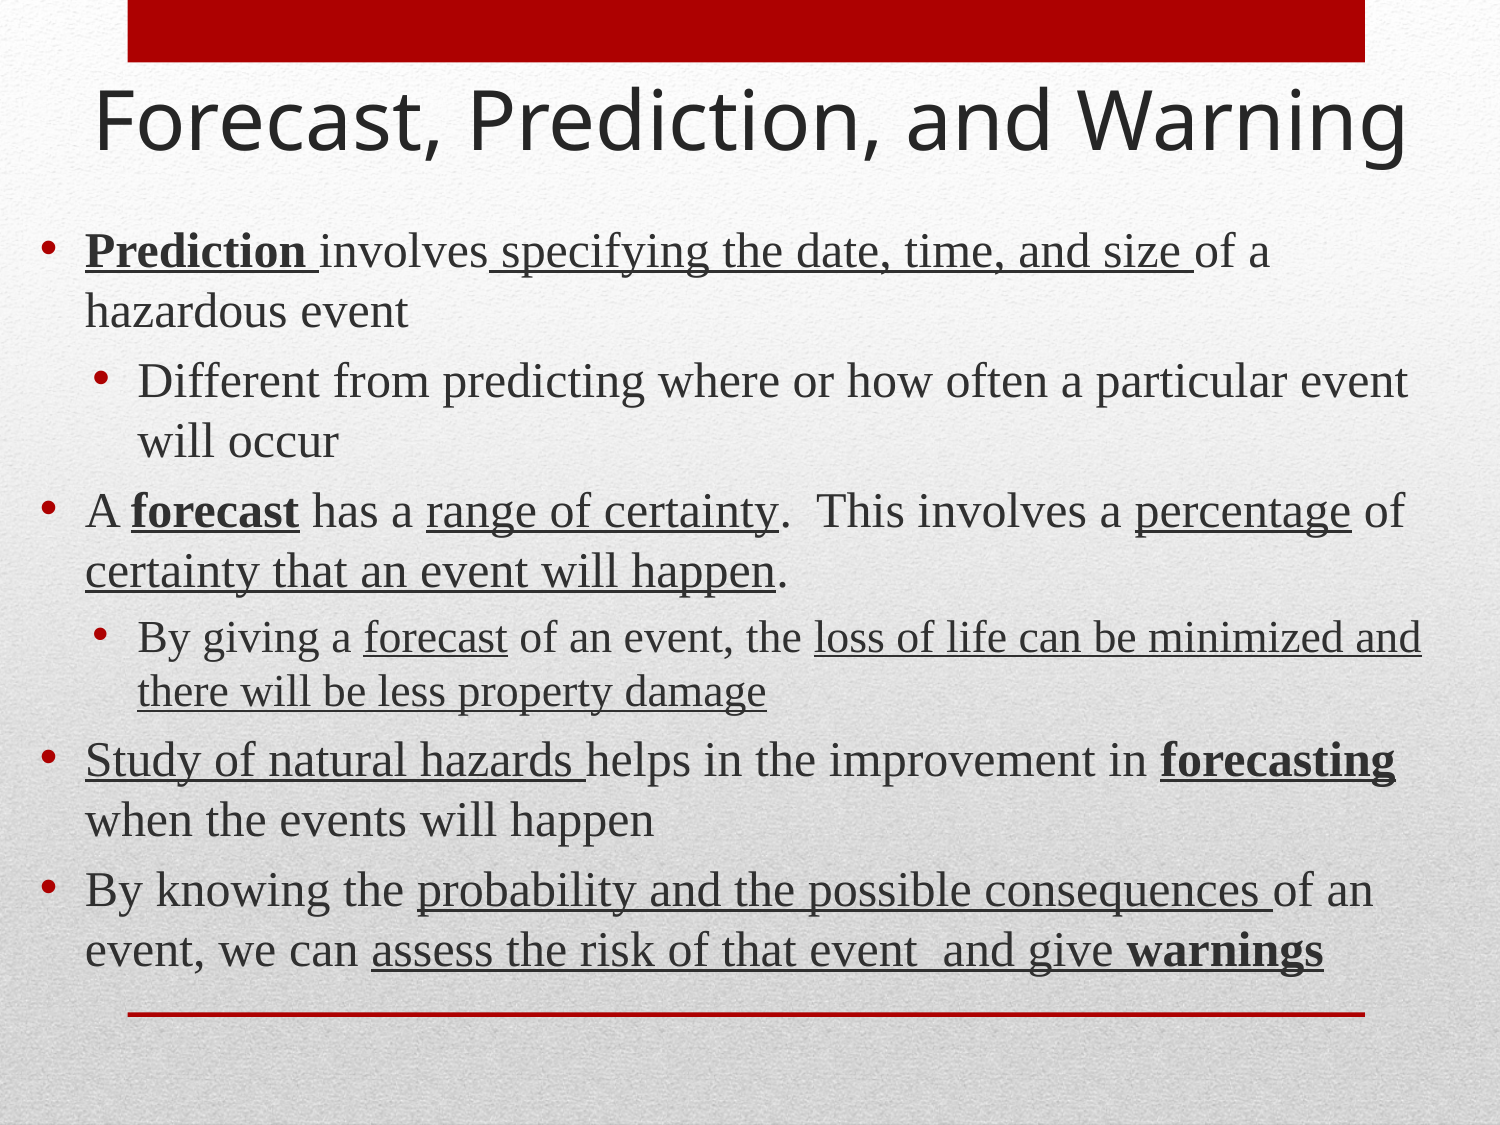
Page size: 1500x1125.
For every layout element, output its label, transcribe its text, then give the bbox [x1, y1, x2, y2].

title Forecast, Prediction, and Warning [75, 37, 1450, 162]
list Prediction involves specifying the date, time, and size of a hazardous event Different from predicting where or how often a particular event will occur A forecast has a range of certainty. This involves a percentage of certainty that an event will happen. By giving a forecast of an event, the loss of life can be minimized and there will be less property damage Study of natural hazards helps in the improvement in forecasting when the events will happen By knowing the probability and the possible consequences of an event, we can assess the risk of that event and give warnings [24, 162, 1500, 1031]
